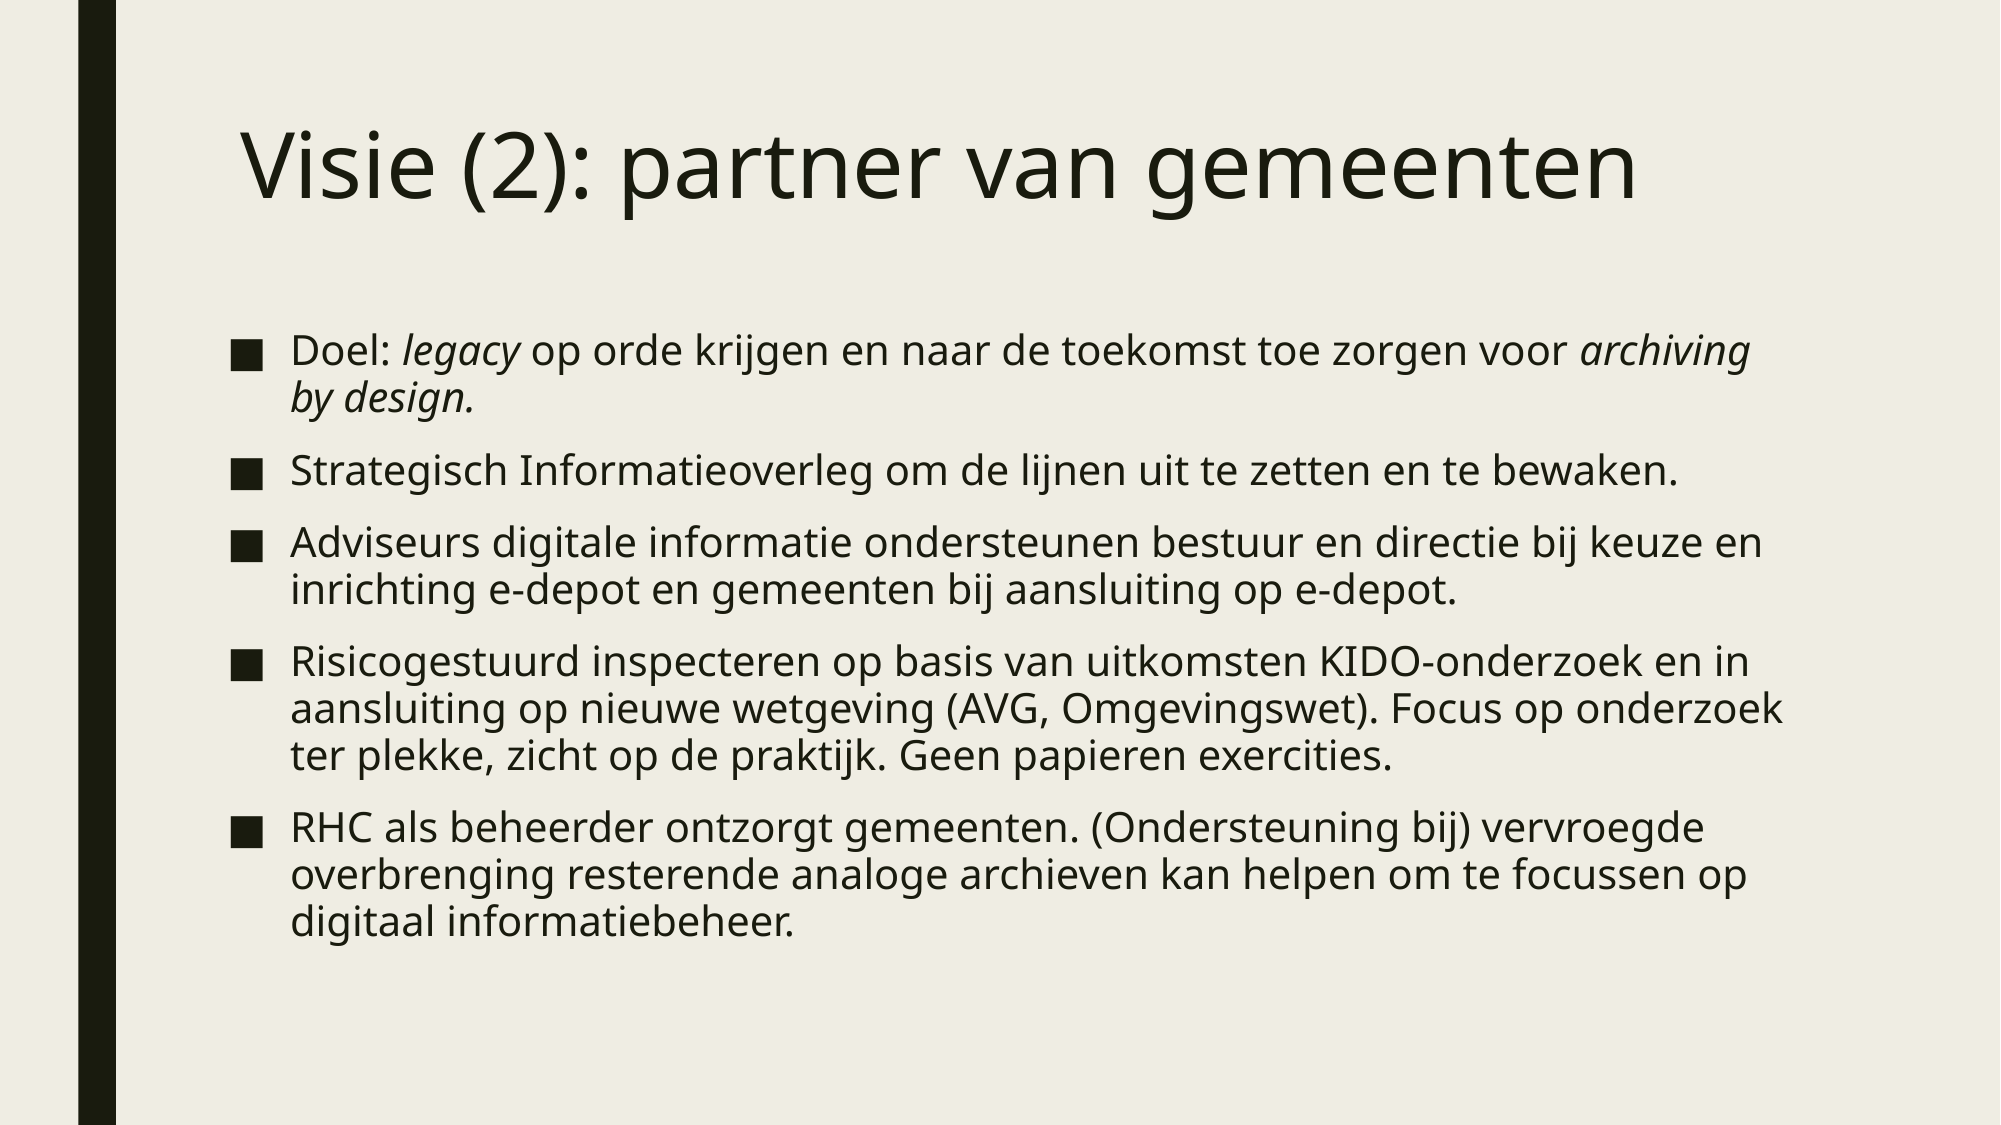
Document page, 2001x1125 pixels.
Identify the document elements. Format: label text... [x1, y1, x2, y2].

title Visie (2): partner van gemeenten [225, 112, 1800, 320]
list Doel: legacy op orde krijgen en naar de toekomst toe zorgen voor archiving by design. Strategisch Informatieoverleg om de lijnen uit te zetten en te bewaken. Adviseurs digitale informatie ondersteunen bestuur en directie bij keuze en inrichting e-depot en gemeenten bij aansluiting op e-depot. Risicogestuurd inspecteren op basis van uitkomsten KIDO-onderzoek en in aansluiting op nieuwe wetgeving (AVG, Omgevingswet). Focus op onderzoek ter plekke, zicht op de praktijk. Geen papieren exercities. RHC als beheerder ontzorgt gemeenten. (Ondersteuning bij) vervroegde overbrenging resterende analoge archieven kan helpen om te focussen op digitaal informatiebeheer. [212, 320, 1800, 963]
